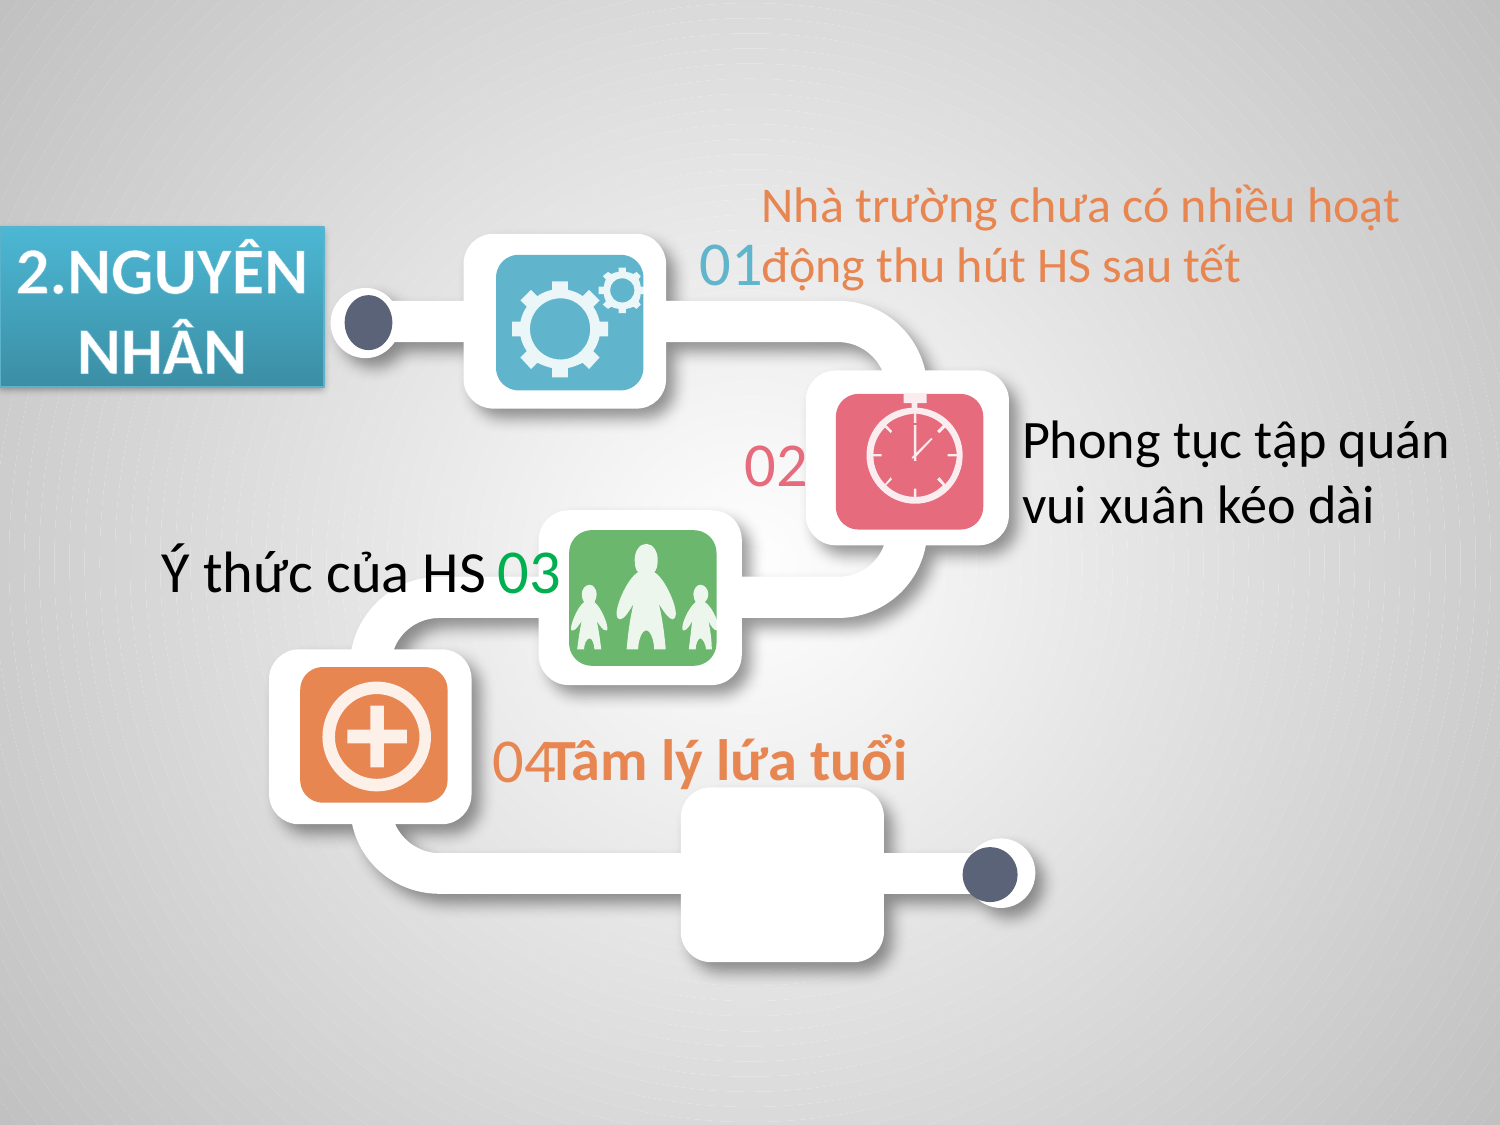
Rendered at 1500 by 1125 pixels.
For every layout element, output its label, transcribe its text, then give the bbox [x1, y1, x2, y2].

text_box [570, 584, 608, 650]
text_box [567, 528, 719, 668]
text_box 02 [729, 416, 823, 507]
text_box [269, 233, 1009, 963]
text_box Tâm lý lứa tuổi [519, 714, 923, 800]
text_box Phong tục tập quán vui xuân kéo dài [1007, 397, 1482, 543]
text_box [682, 584, 720, 650]
text_box Nhà trường chưa có nhiều hoạt động thu hút HS sau tết [746, 164, 1440, 300]
text_box [298, 664, 450, 805]
text_box 04 [477, 712, 572, 803]
text_box [322, 681, 431, 792]
text_box 01 [685, 215, 779, 306]
text_box 03 [483, 523, 577, 614]
text_box [616, 543, 676, 650]
text_box [960, 845, 1020, 905]
text_box Ý thức của HS [147, 526, 502, 612]
text_box 2.NGUYÊN NHÂN [0, 226, 325, 388]
text_box [833, 391, 986, 532]
text_box [493, 252, 646, 393]
text_box [342, 293, 395, 353]
text_box [512, 281, 609, 378]
text_box [976, 838, 1036, 908]
text_box [866, 393, 963, 504]
text_box [598, 267, 646, 314]
